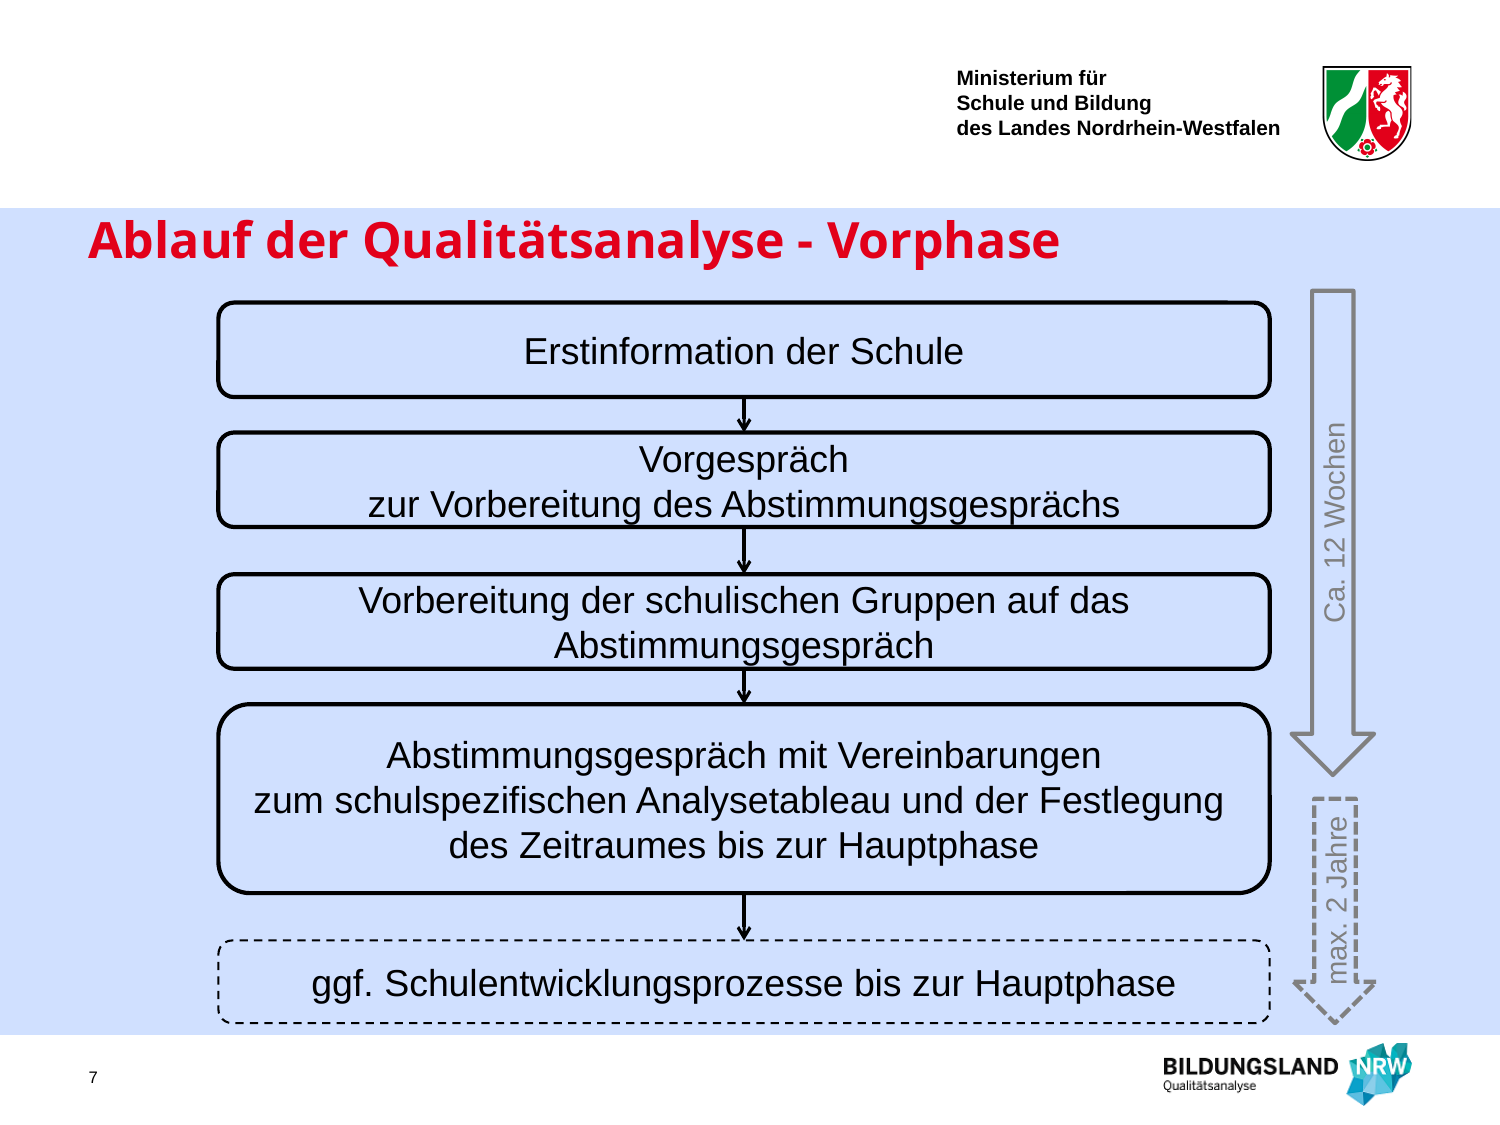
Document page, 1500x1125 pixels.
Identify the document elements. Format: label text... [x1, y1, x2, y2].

text_box max. 2 Jahre [1292, 796, 1377, 1026]
text_box Vorbereitung der schulischen Gruppen auf das Abstimmungsgespräch [216, 572, 1272, 671]
text_box Abstimmungsgespräch mit Vereinbarungen zum schulspezifischen Analysetableau und der Festlegung des Zeitraumes bis zur Hauptphase [216, 702, 1272, 896]
text_box Vorgespräch zur Vorbereitung des Abstimmungsgesprächs [216, 430, 1272, 530]
slide_number 7 [88, 1067, 136, 1124]
picture [1320, 66, 1412, 161]
text_box ggf. Schulentwicklungsprozesse bis zur Hauptphase [216, 938, 1272, 1026]
picture [1163, 1043, 1412, 1106]
text_box Ca. 12 Wochen [1289, 288, 1377, 778]
text_box Erstinformation der Schule [216, 300, 1272, 400]
title Ablauf der Qualitätsanalyse - Vorphase [88, 208, 1412, 277]
